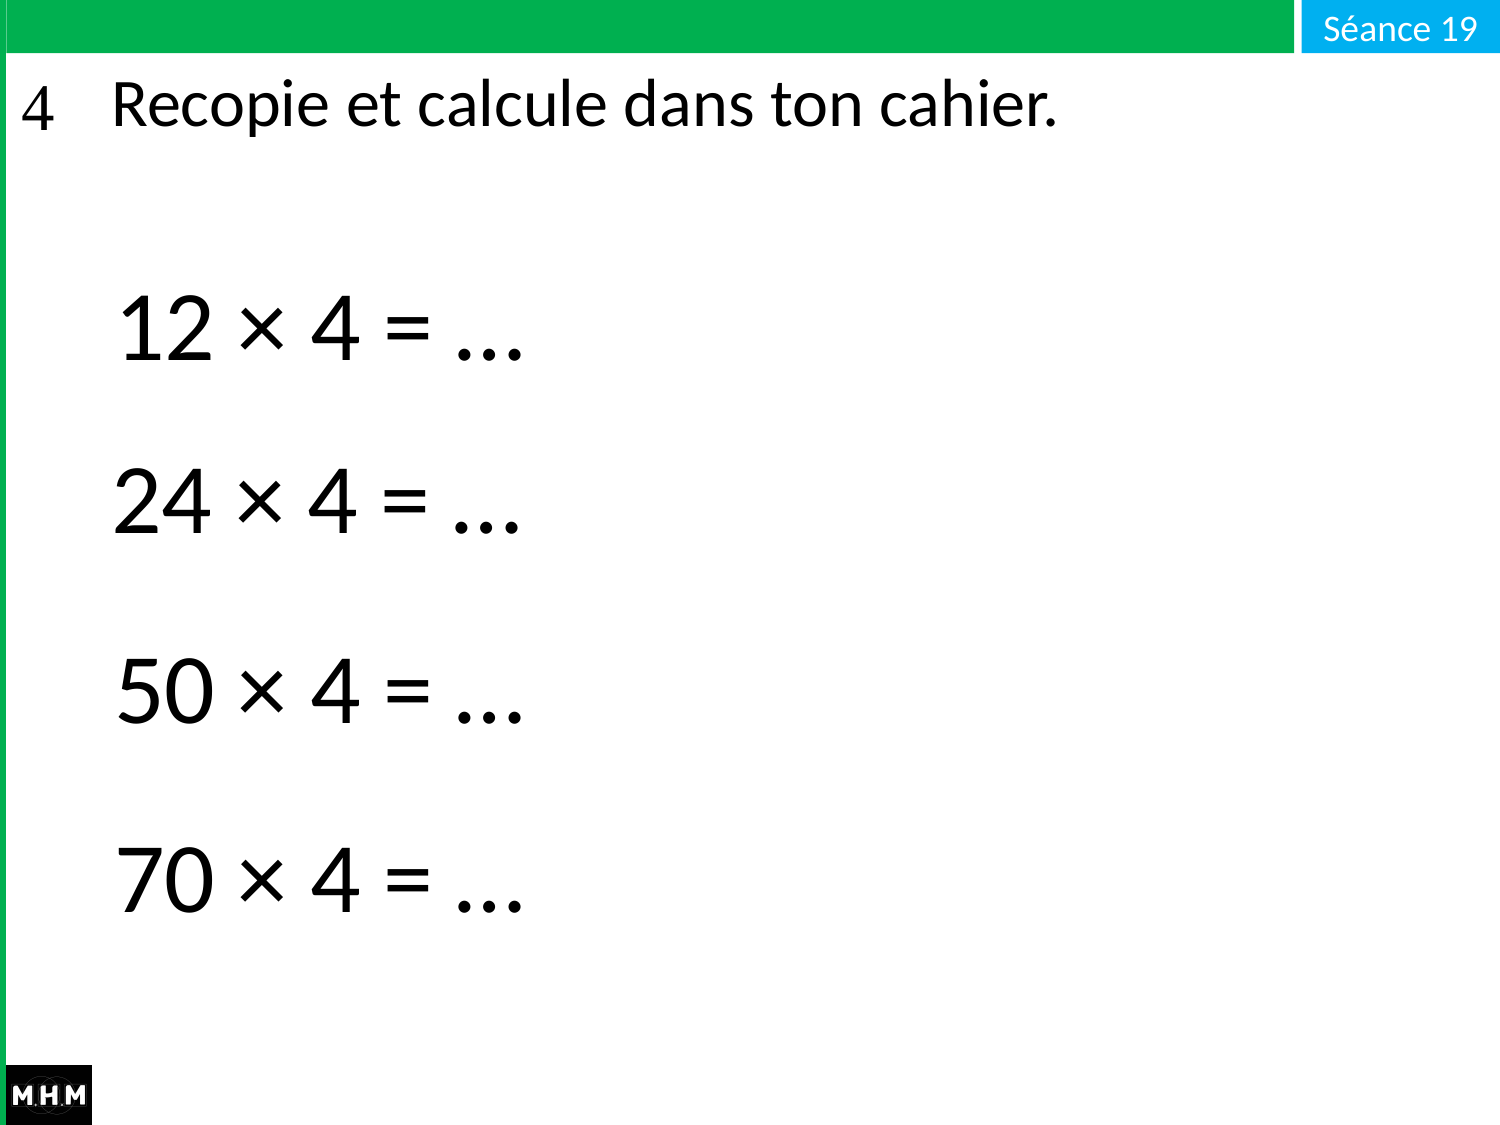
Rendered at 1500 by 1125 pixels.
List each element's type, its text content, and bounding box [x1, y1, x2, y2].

title Recopie et calcule dans ton cahier. [96, 60, 1391, 150]
text_box 50 × 4 = … [99, 615, 750, 751]
text_box 24 × 4 = … [96, 426, 747, 561]
picture [6, 1065, 92, 1125]
text_box 70 × 4 = … [99, 805, 750, 940]
text_box 12 × 4 = … [99, 253, 750, 388]
